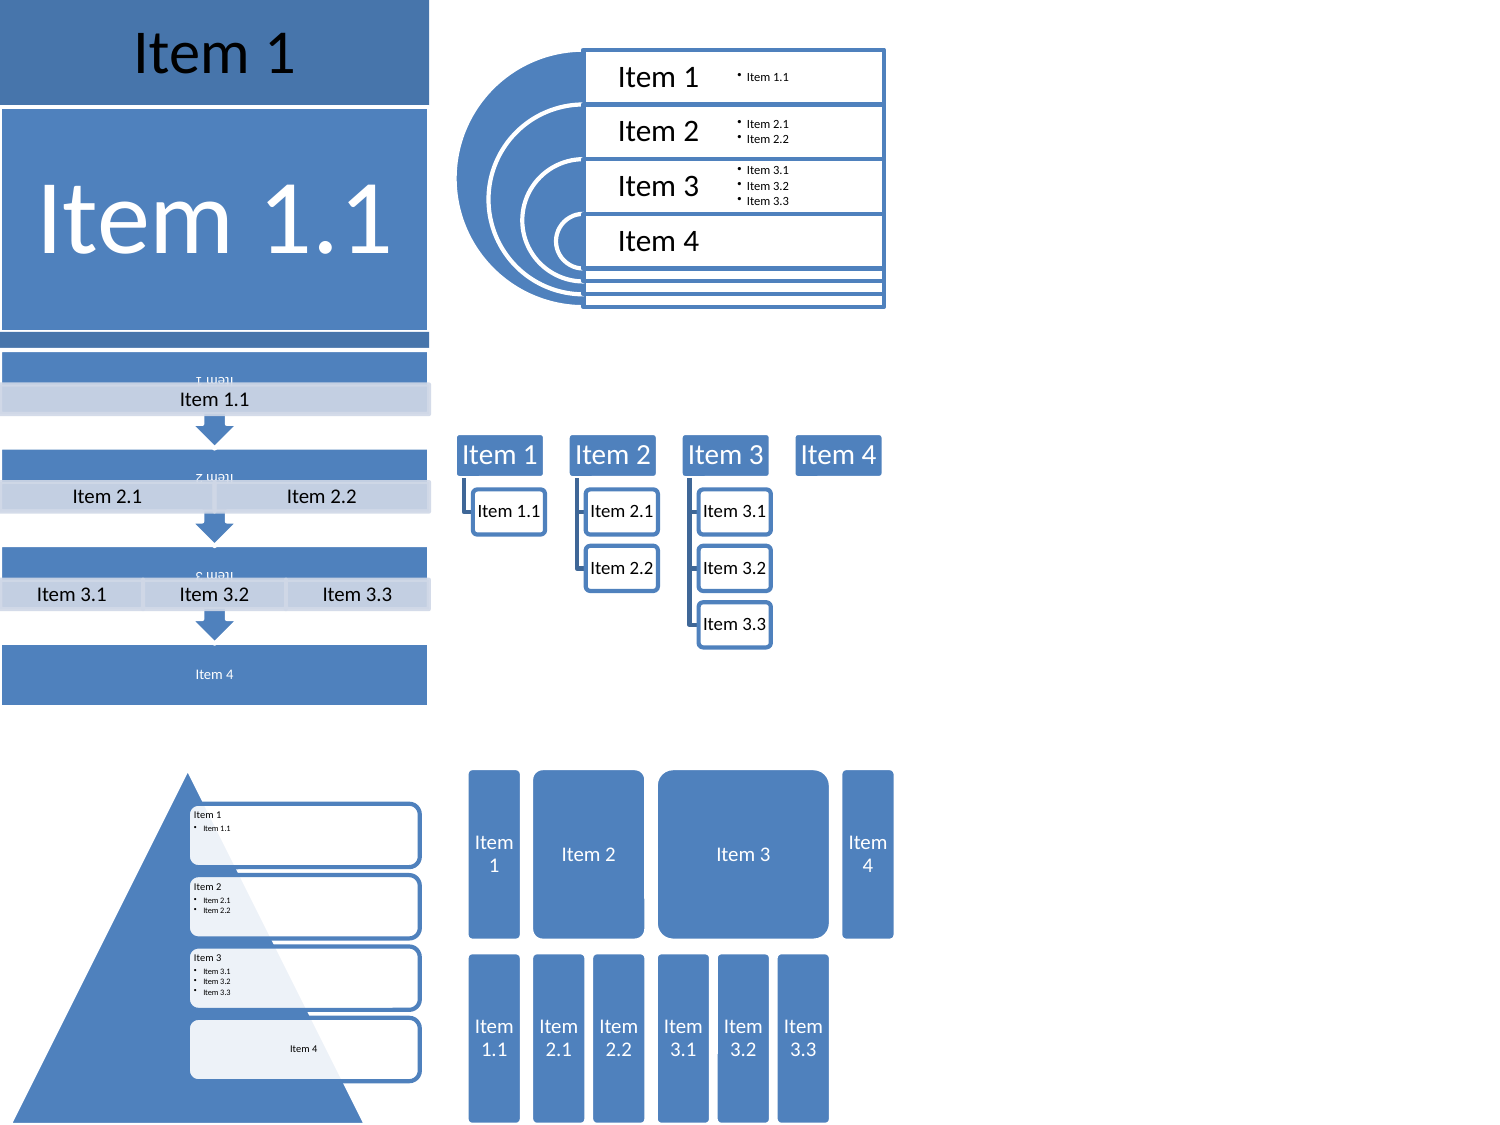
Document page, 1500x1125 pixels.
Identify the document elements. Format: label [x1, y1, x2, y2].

text_box [0, 0, 430, 349]
text_box [0, 349, 430, 707]
text_box [454, 0, 885, 358]
text_box [0, 767, 430, 1125]
text_box [454, 361, 885, 719]
text_box [466, 767, 896, 1125]
